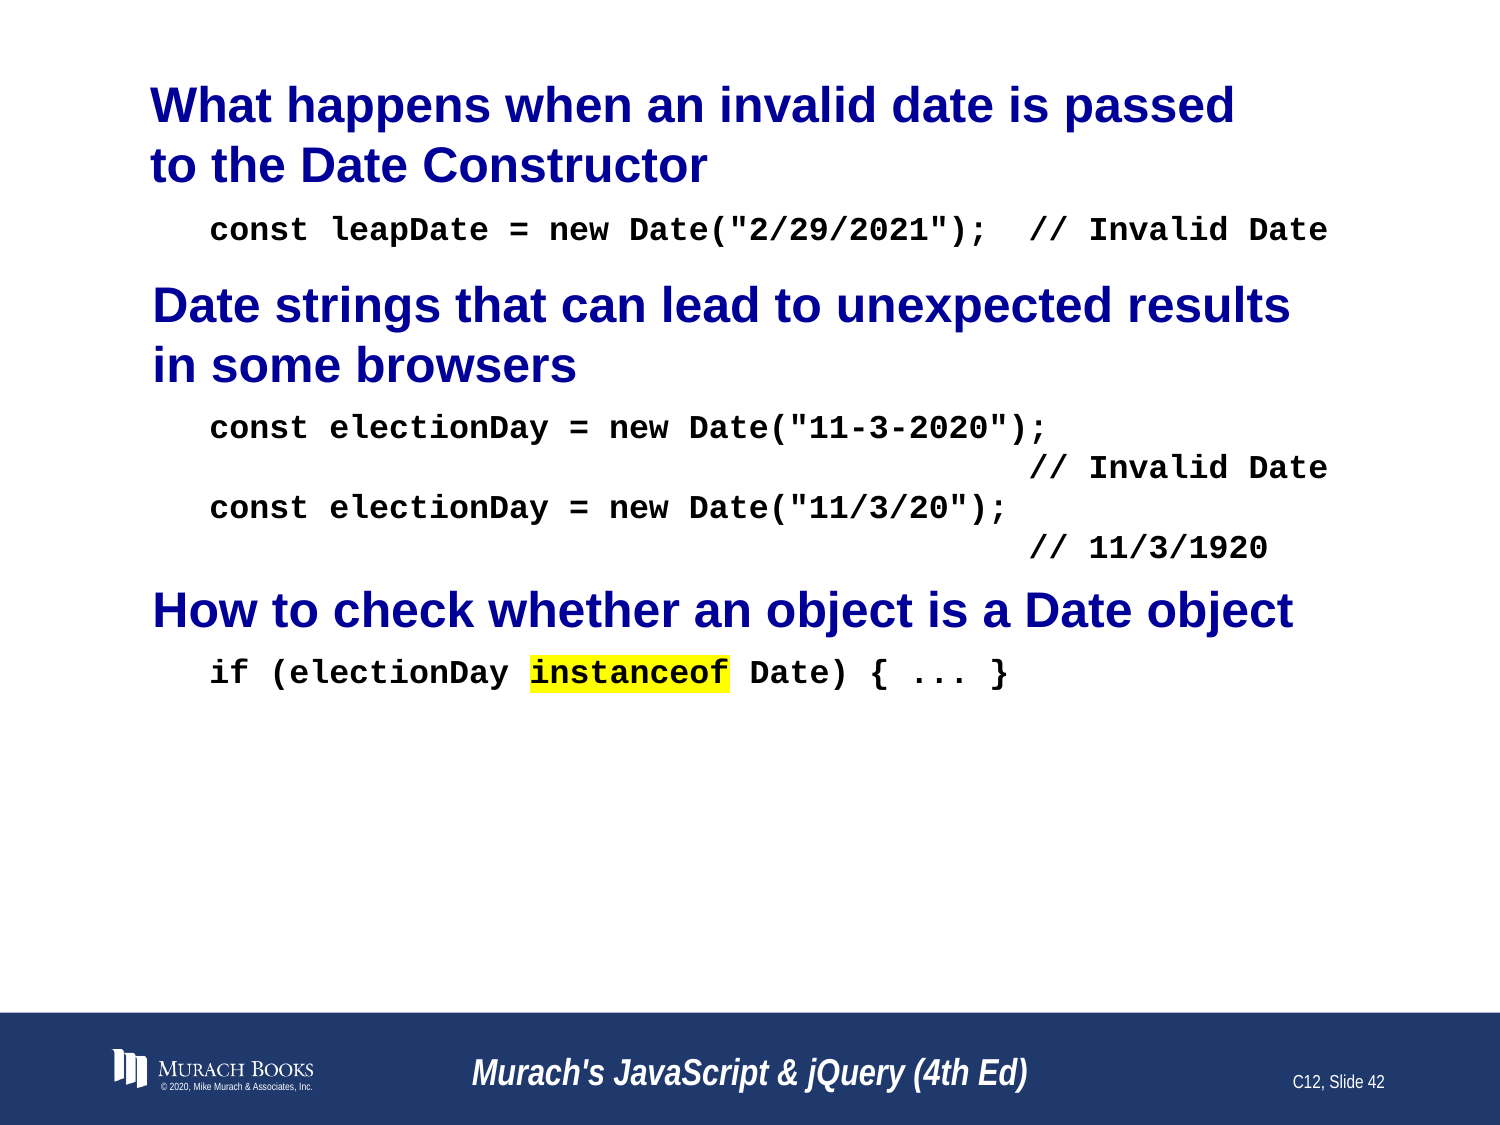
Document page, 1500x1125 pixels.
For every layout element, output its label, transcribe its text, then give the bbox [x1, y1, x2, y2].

title What happens when an invalid date is passed to the Date Constructor [150, 72, 1350, 194]
slide_number Murach's JavaScript & jQuery (4th Ed) [463, 1025, 1050, 1100]
footer © 2020, Mike Murach & Associates, Inc. [12, 1025, 463, 1100]
slide_number C12, Slide 42 [1087, 1025, 1400, 1100]
list const leapDate = new Date("2/29/2021"); // Invalid Date Date strings that can lead to unexpected results in some browsers const electionDay = new Date("11-3-2020"); // Invalid Date const electionDay = new Date("11/3/20"); // 11/3/1920 How to check whether an object is a Date object if (electionDay instanceof Date) { ... } [137, 200, 1350, 1000]
